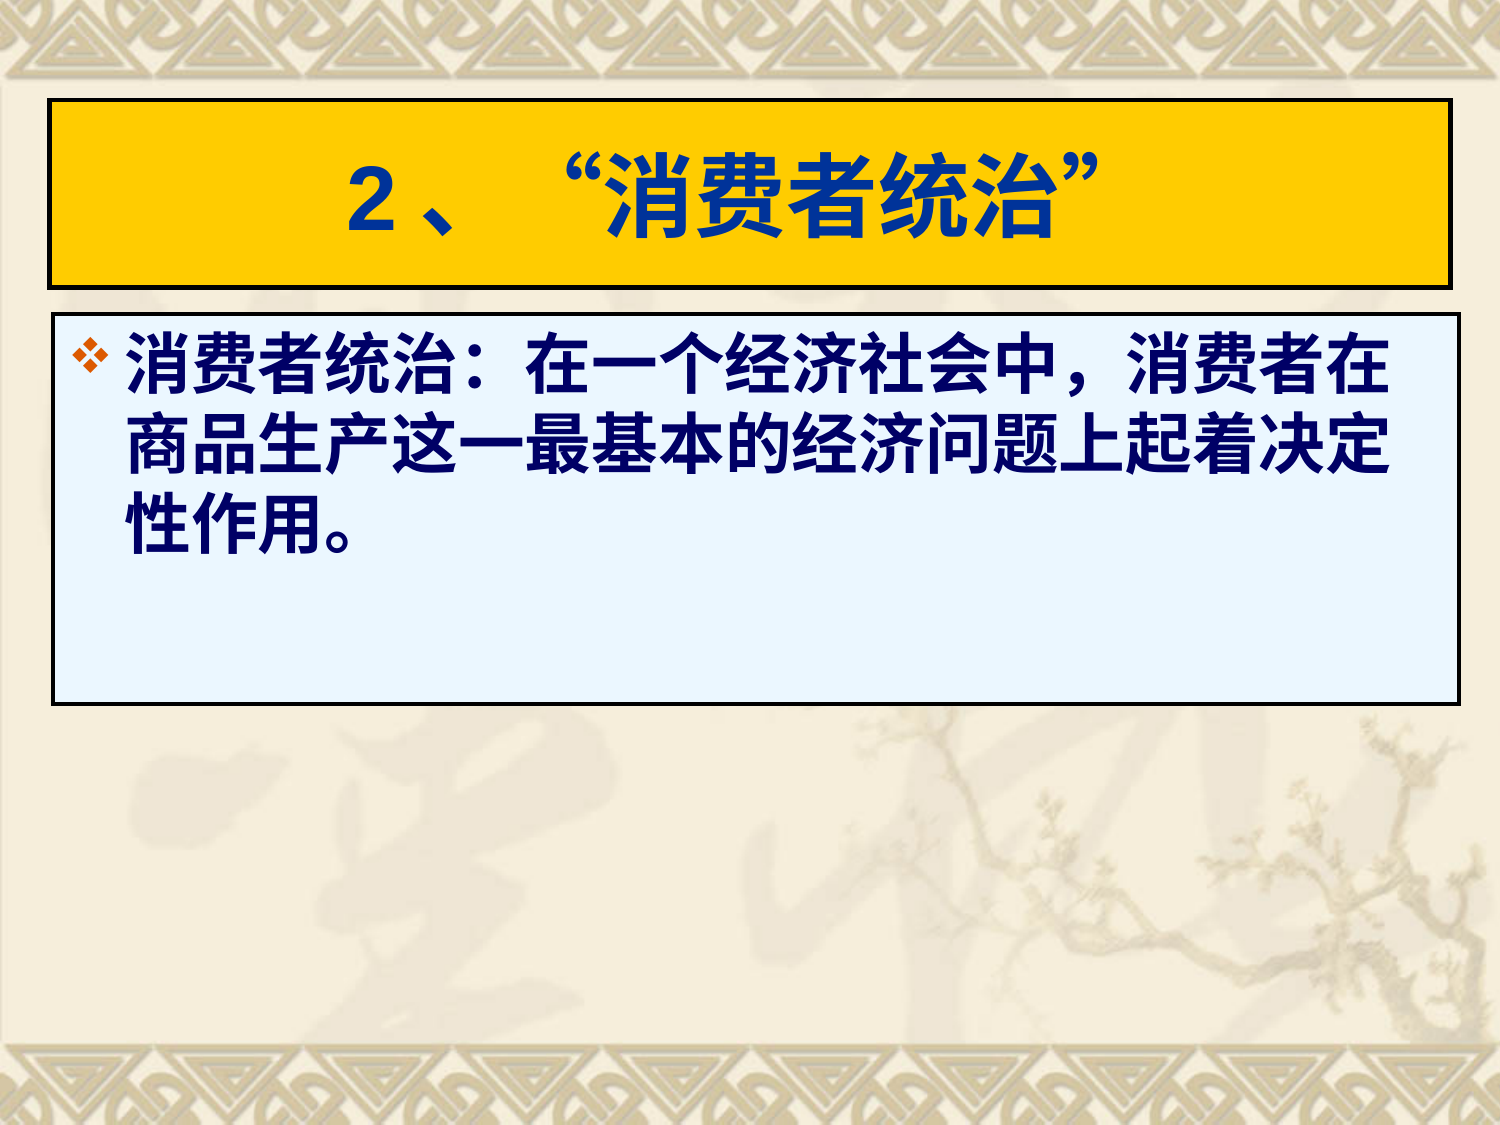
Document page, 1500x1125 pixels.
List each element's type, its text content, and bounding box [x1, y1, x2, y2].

title 2、“消费者统治” [49, 99, 1451, 288]
list 消费者统治：在一个经济社会中，消费者在商品生产这一最基本的经济问题上起着决定性作用。 [53, 314, 1459, 705]
picture [0, 0, 1500, 1125]
